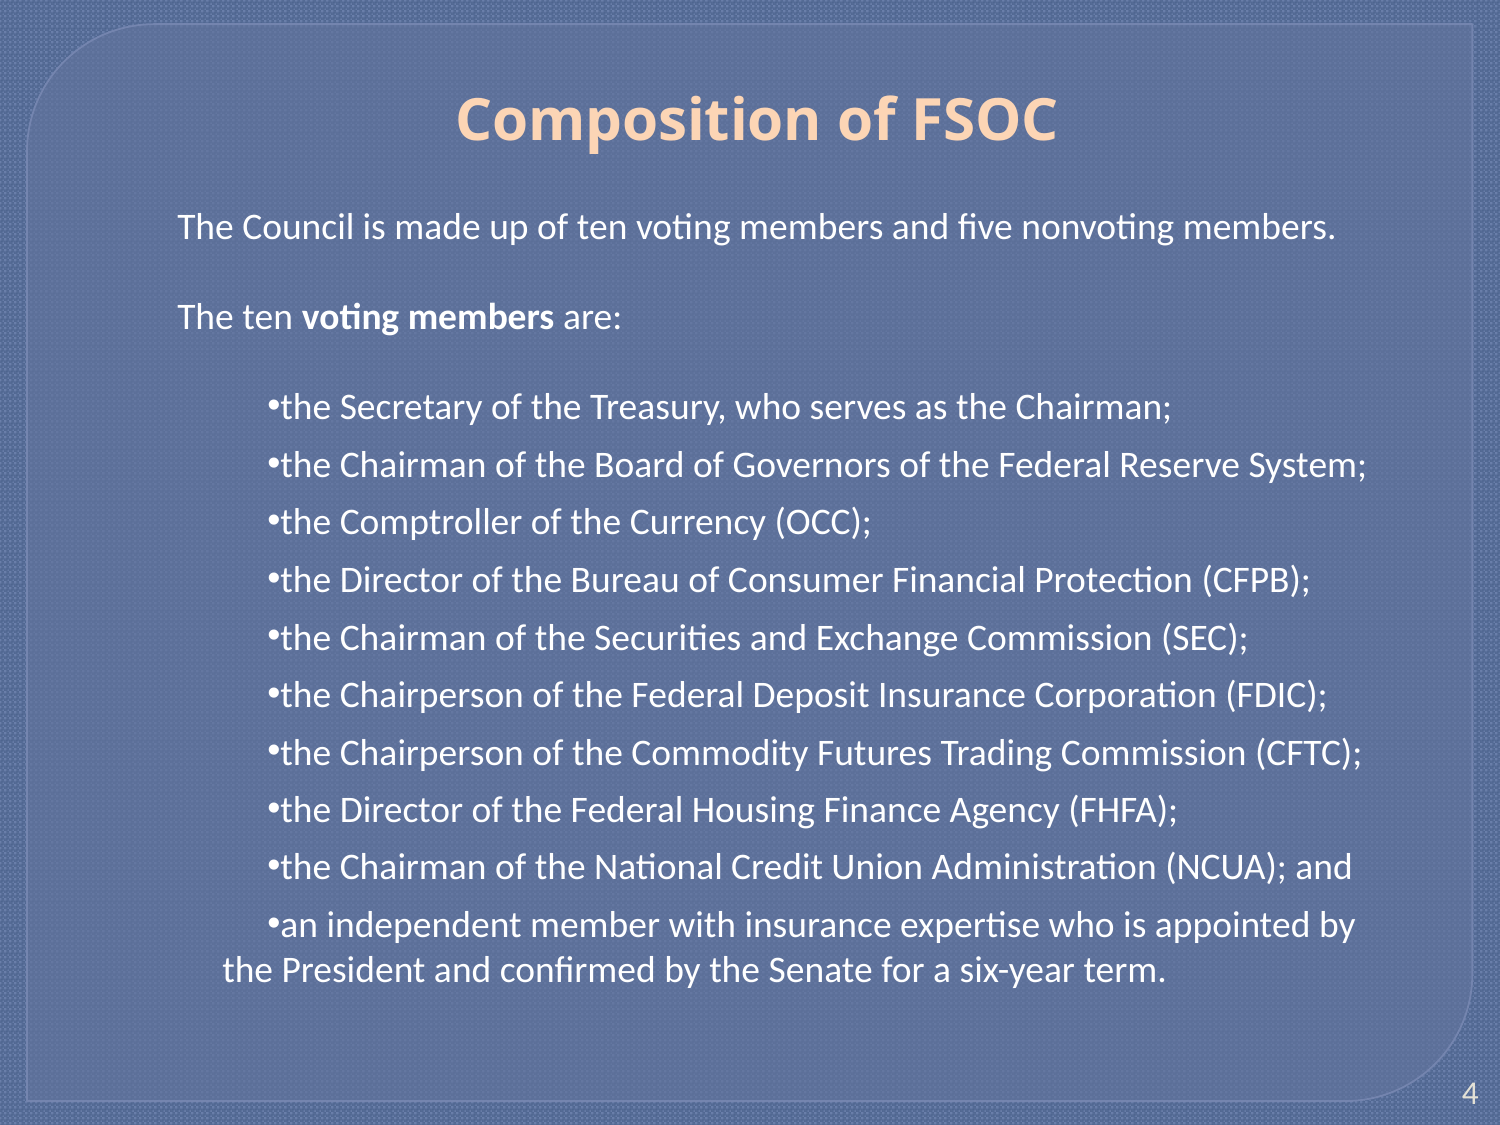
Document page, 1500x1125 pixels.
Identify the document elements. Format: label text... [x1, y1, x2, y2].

text_box The Council is made up of ten voting members and five nonvoting members. The ten voting members are: the Secretary of the Treasury, who serves as the Chairman; the Chairman of the Board of Governors of the Federal Reserve System; the Comptroller of the Currency (OCC); the Director of the Bureau of Consumer Financial Protection (CFPB); the Chairman of the Securities and Exchange Commission (SEC); the Chairperson of the Federal Deposit Insurance Corporation (FDIC); the Chairperson of the Commodity Futures Trading Commission (CFTC); the Director of the Federal Housing Finance Agency (FHFA); the Chairman of the National Credit Union Administration (NCUA); and an independent member with insurance expertise who is appointed by the President and confirmed by the Senate for a six-year term. [162, 194, 1400, 1055]
text_box Composition of FSOC [138, 75, 1376, 160]
slide_number 4 [1417, 1068, 1494, 1114]
